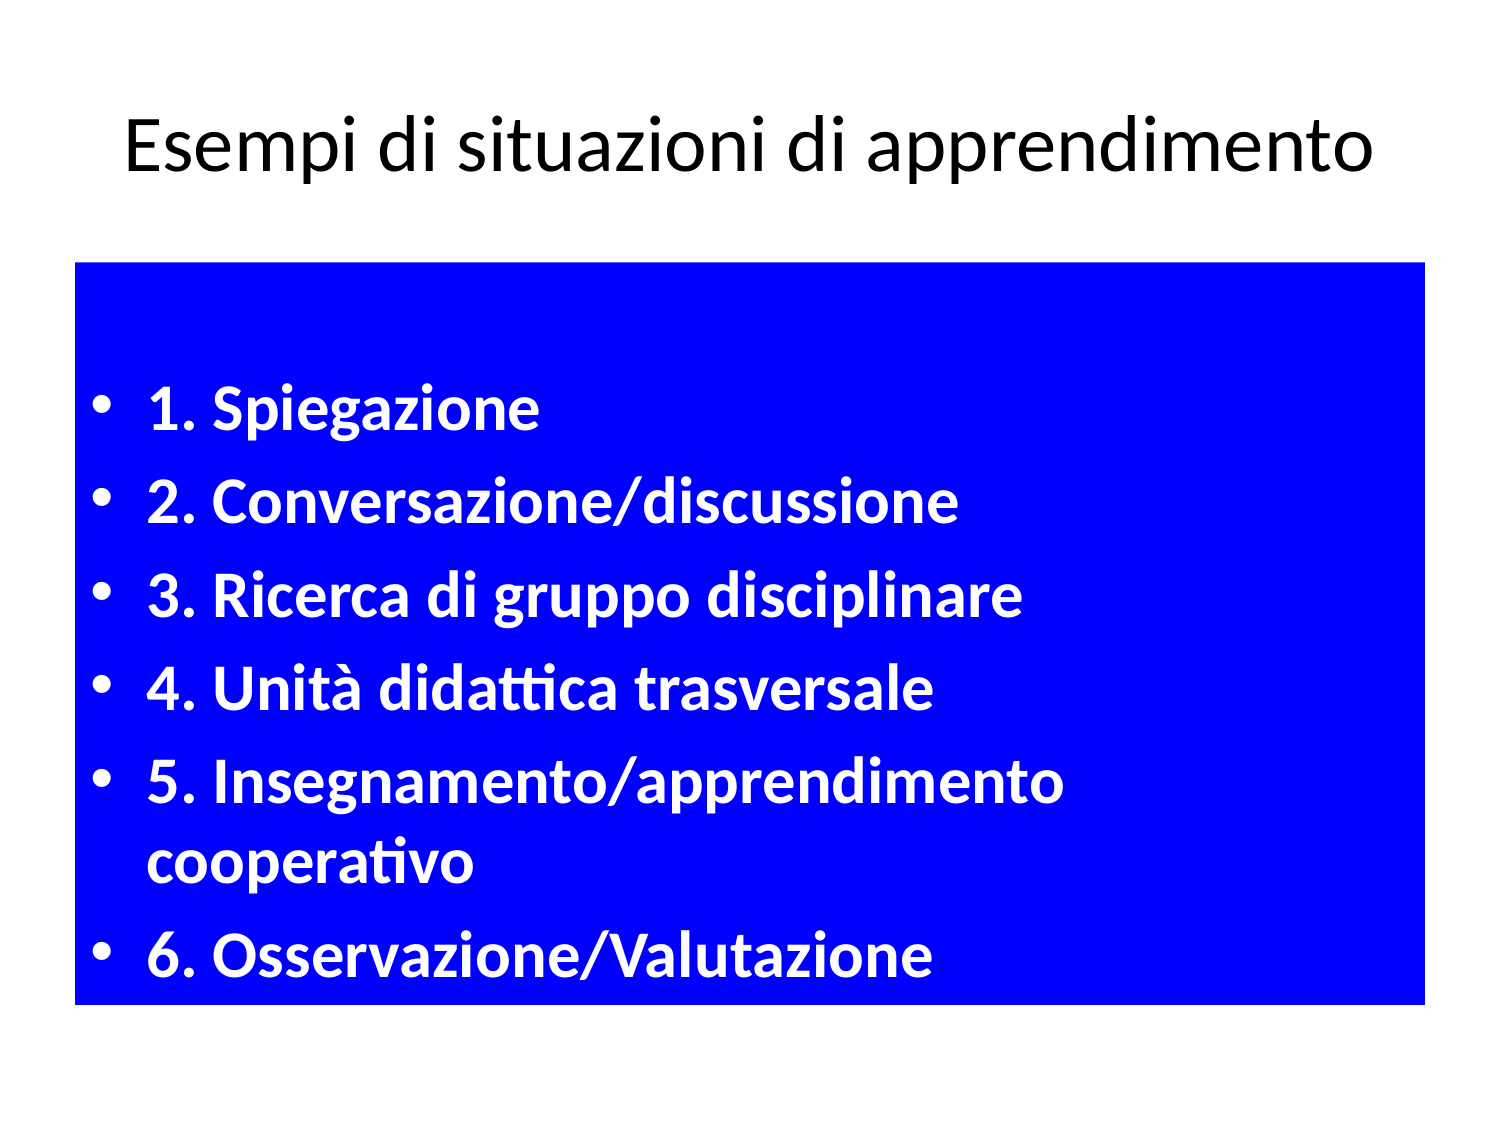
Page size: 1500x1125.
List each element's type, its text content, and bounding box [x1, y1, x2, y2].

list 1. Spiegazione 2. Conversazione/discussione 3. Ricerca di gruppo disciplinare 4. Unità didattica trasversale 5. Insegnamento/apprendimento cooperativo 6. Osservazione/Valutazione [75, 262, 1425, 1005]
title Esempi di situazioni di apprendimento [75, 45, 1425, 233]
